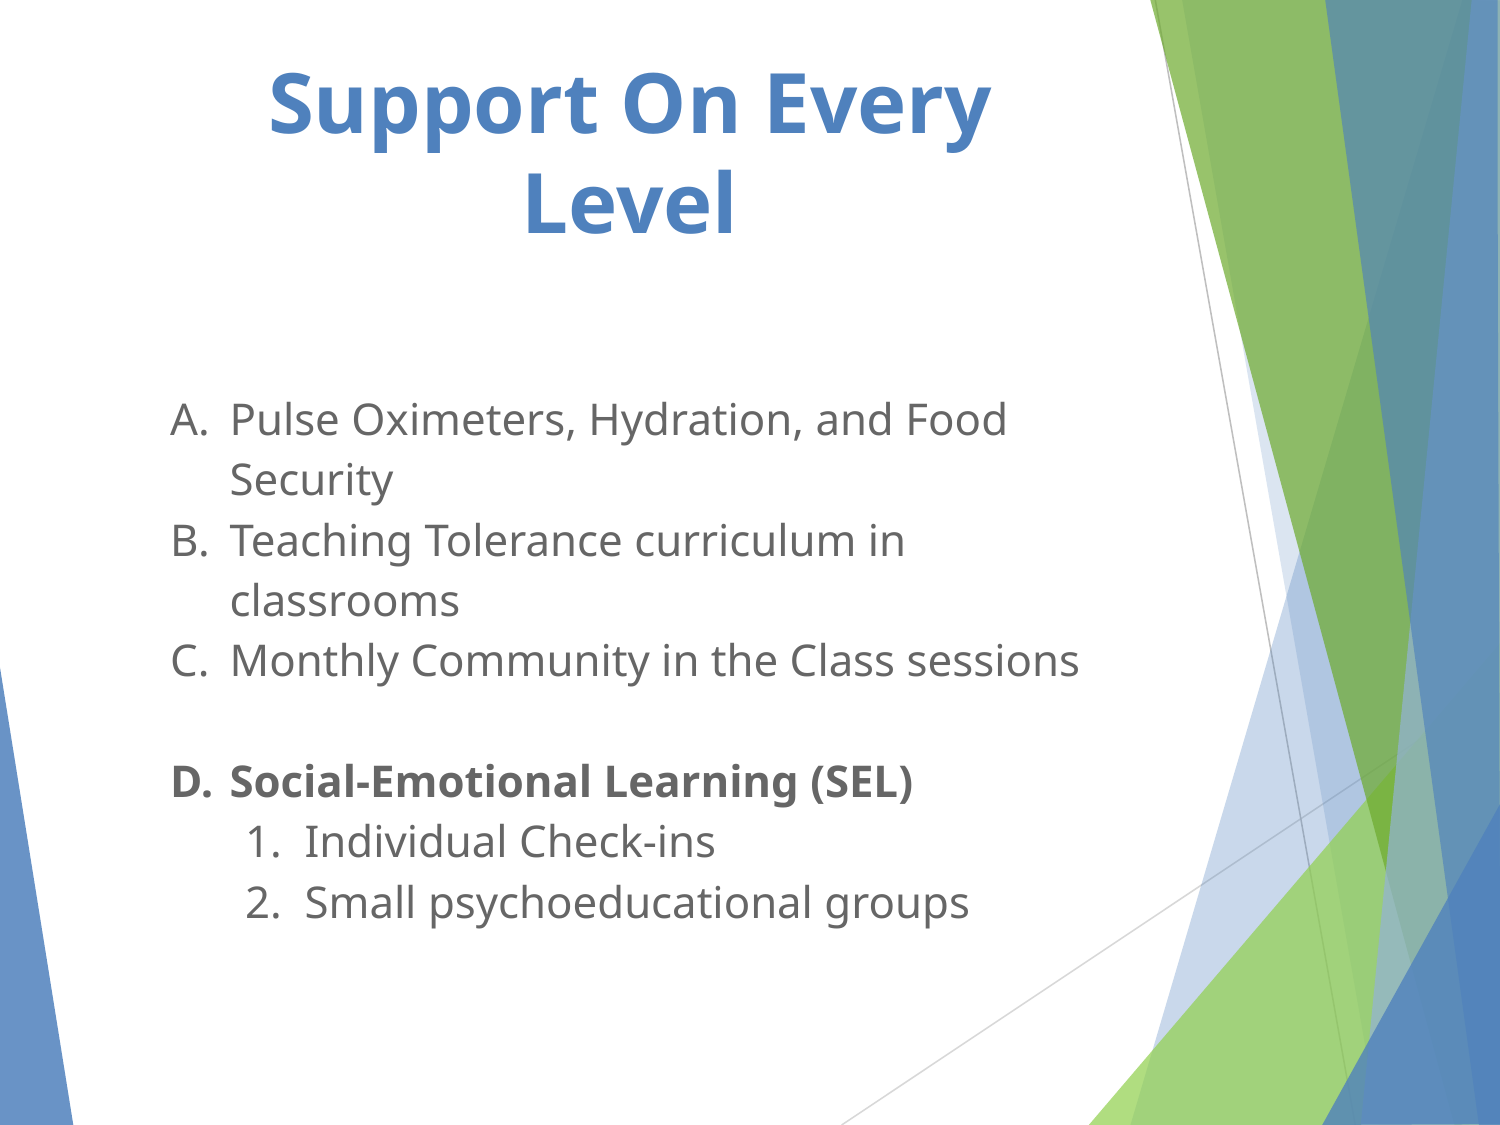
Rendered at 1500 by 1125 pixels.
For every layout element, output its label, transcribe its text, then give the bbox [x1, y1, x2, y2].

list Pulse Oximeters, Hydration, and Food Security Teaching Tolerance curriculum in classrooms Monthly Community in the Class sessions Social-Emotional Learning (SEL) Individual Check-ins Small psychoeducational groups [64, 376, 1124, 922]
title Support On Every Level [136, 67, 1124, 259]
